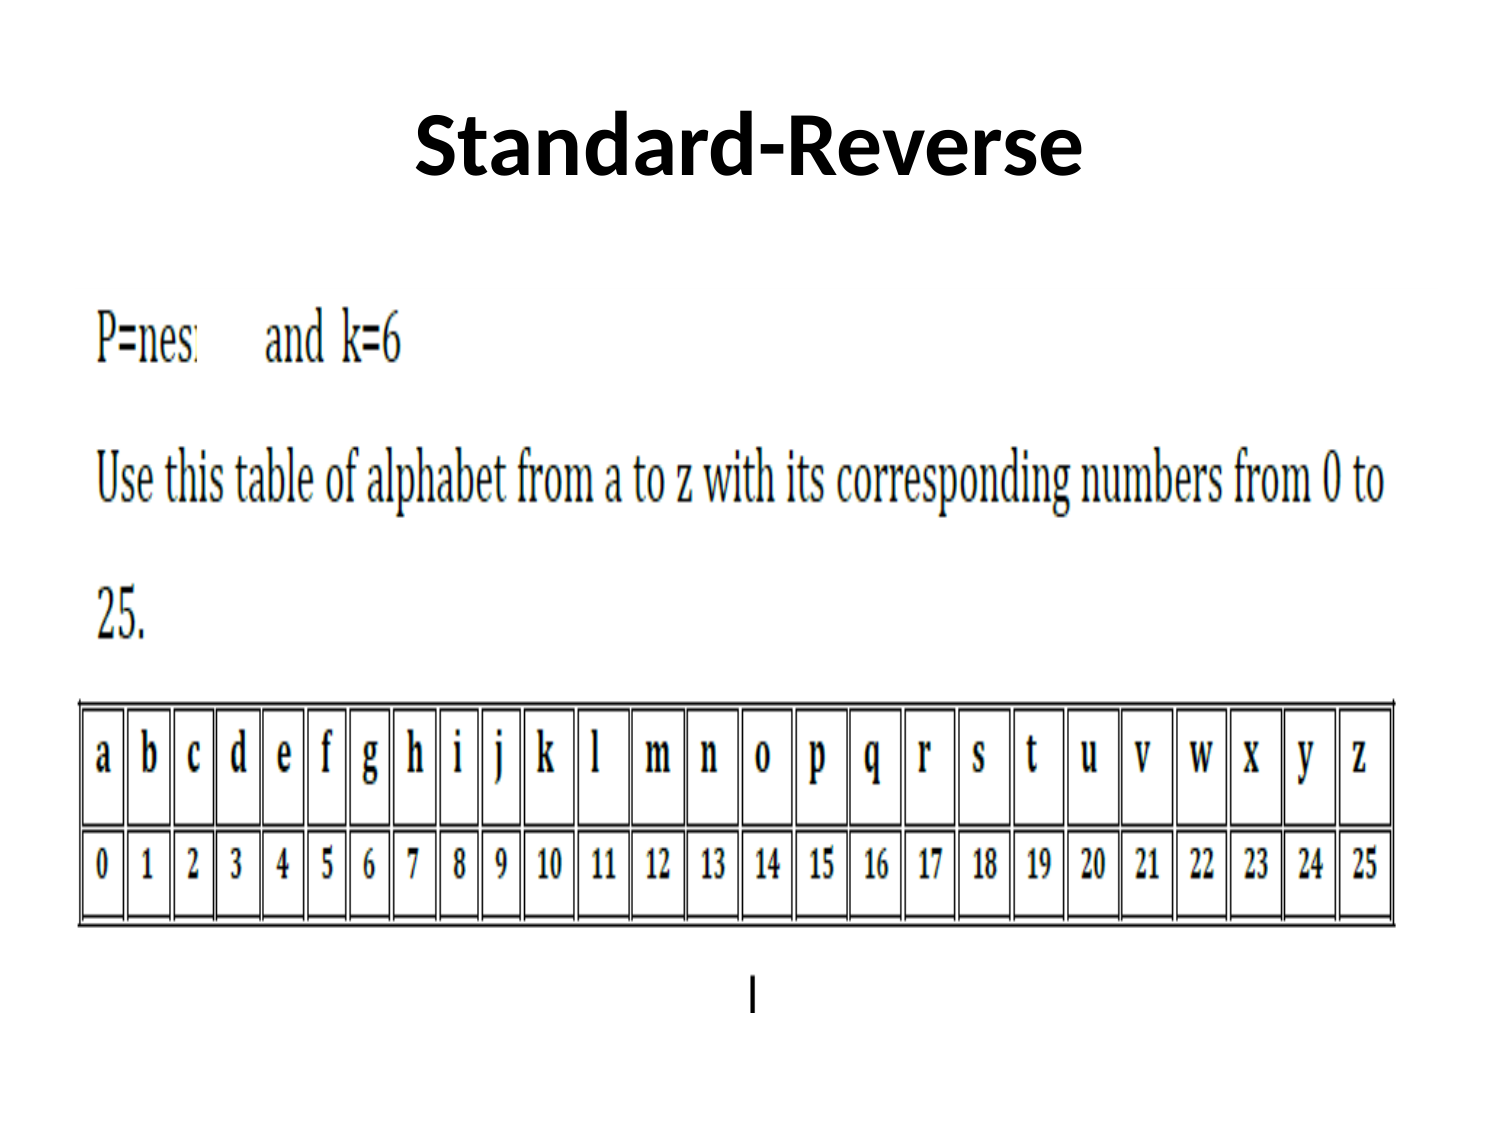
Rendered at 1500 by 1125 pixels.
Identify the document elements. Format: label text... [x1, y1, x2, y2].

title Standard-Reverse [75, 45, 1425, 233]
picture [74, 287, 1438, 1013]
